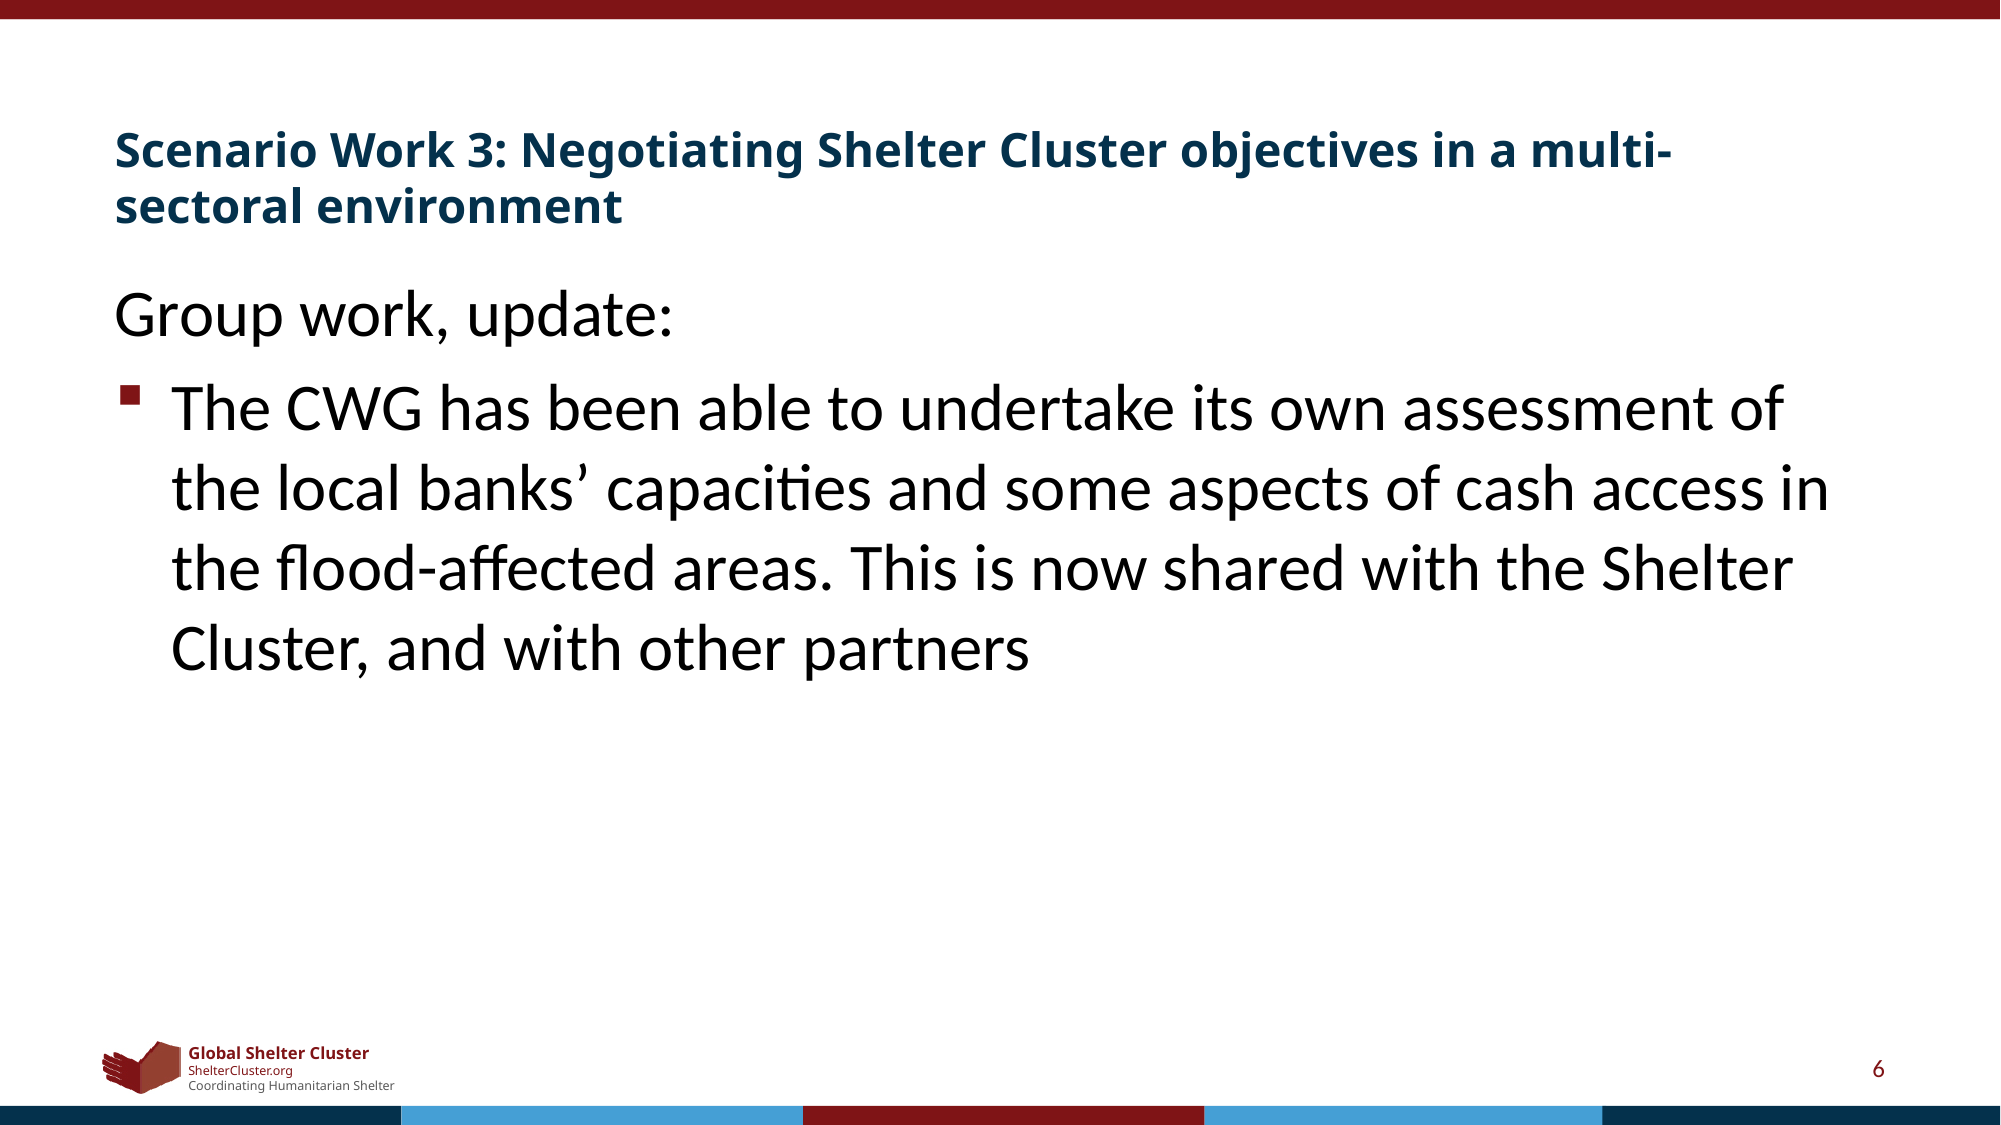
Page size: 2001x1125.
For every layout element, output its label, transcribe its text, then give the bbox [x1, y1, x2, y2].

slide_number 6 [1433, 1037, 1900, 1098]
title Scenario Work 3: Negotiating Shelter Cluster objectives in a multi-sectoral environment [99, 111, 1863, 262]
list Group work, update: The CWG has been able to undertake its own assessment of the local banks’ capacities and some aspects of cash access in the flood-affected areas. This is now shared with the Shelter Cluster, and with other partners [99, 262, 1900, 1005]
picture [102, 1041, 181, 1094]
